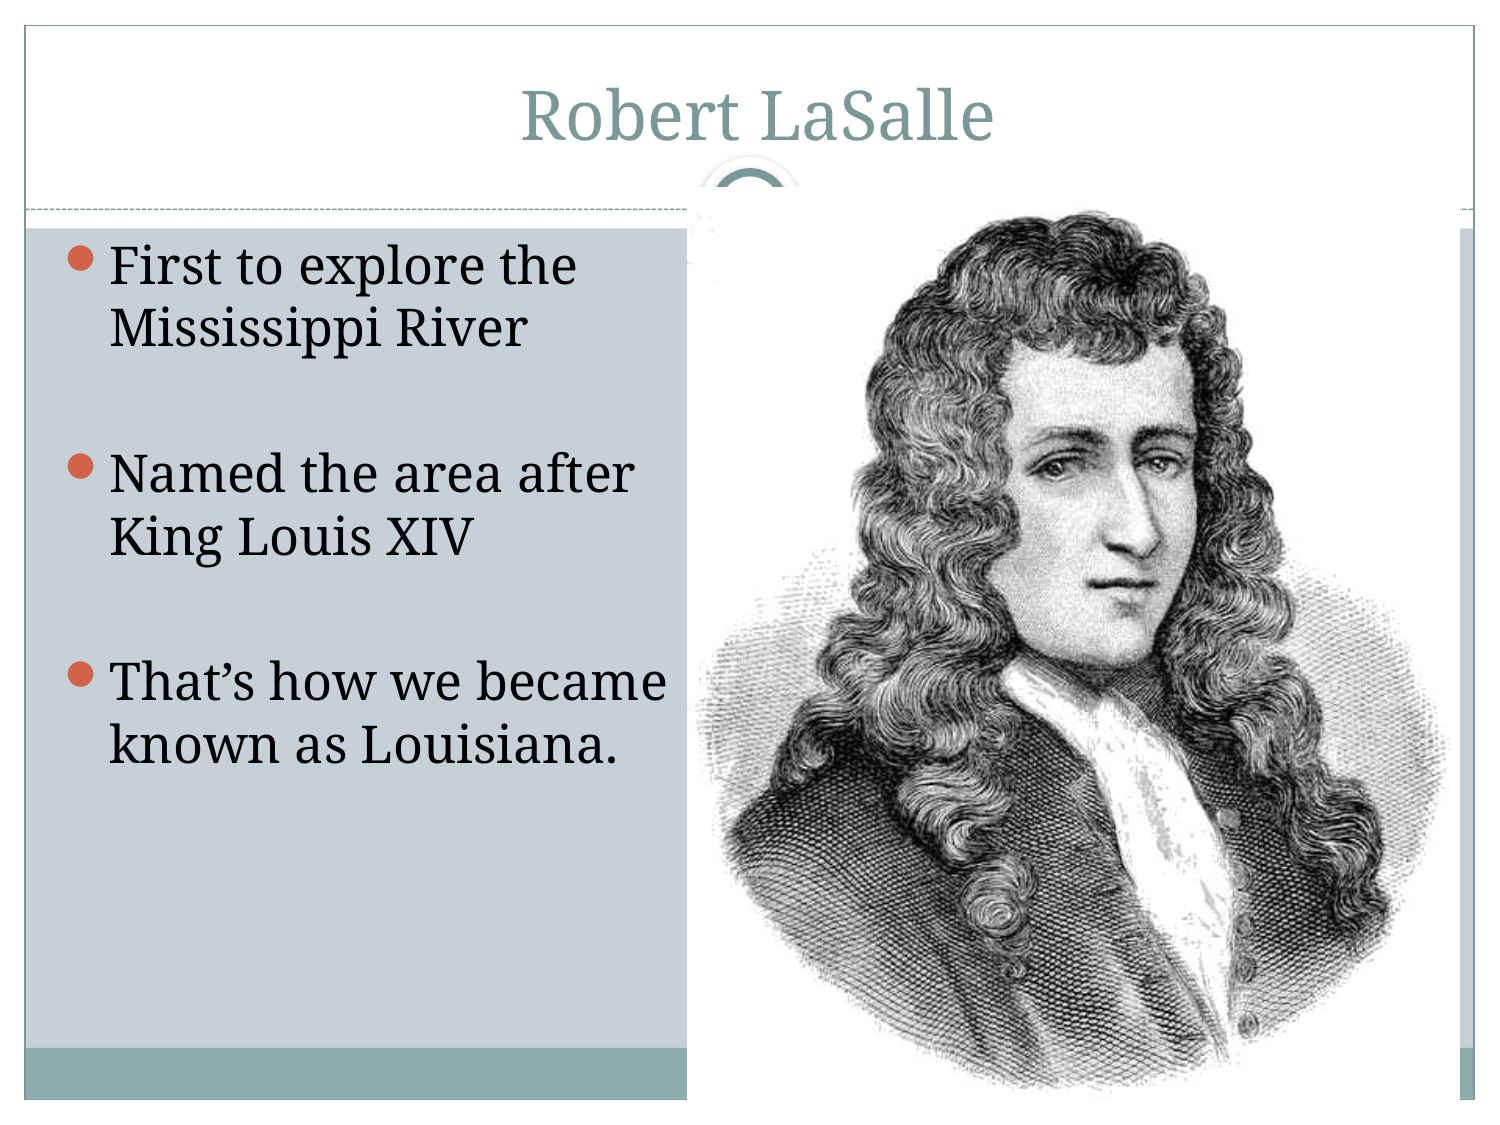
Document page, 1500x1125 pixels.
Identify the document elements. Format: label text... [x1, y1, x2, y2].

title Robert LaSalle [49, 37, 1450, 162]
list First to explore the Mississippi River Named the area after King Louis XIV That’s how we became known as Louisiana. [49, 224, 680, 993]
picture [687, 187, 1460, 1125]
